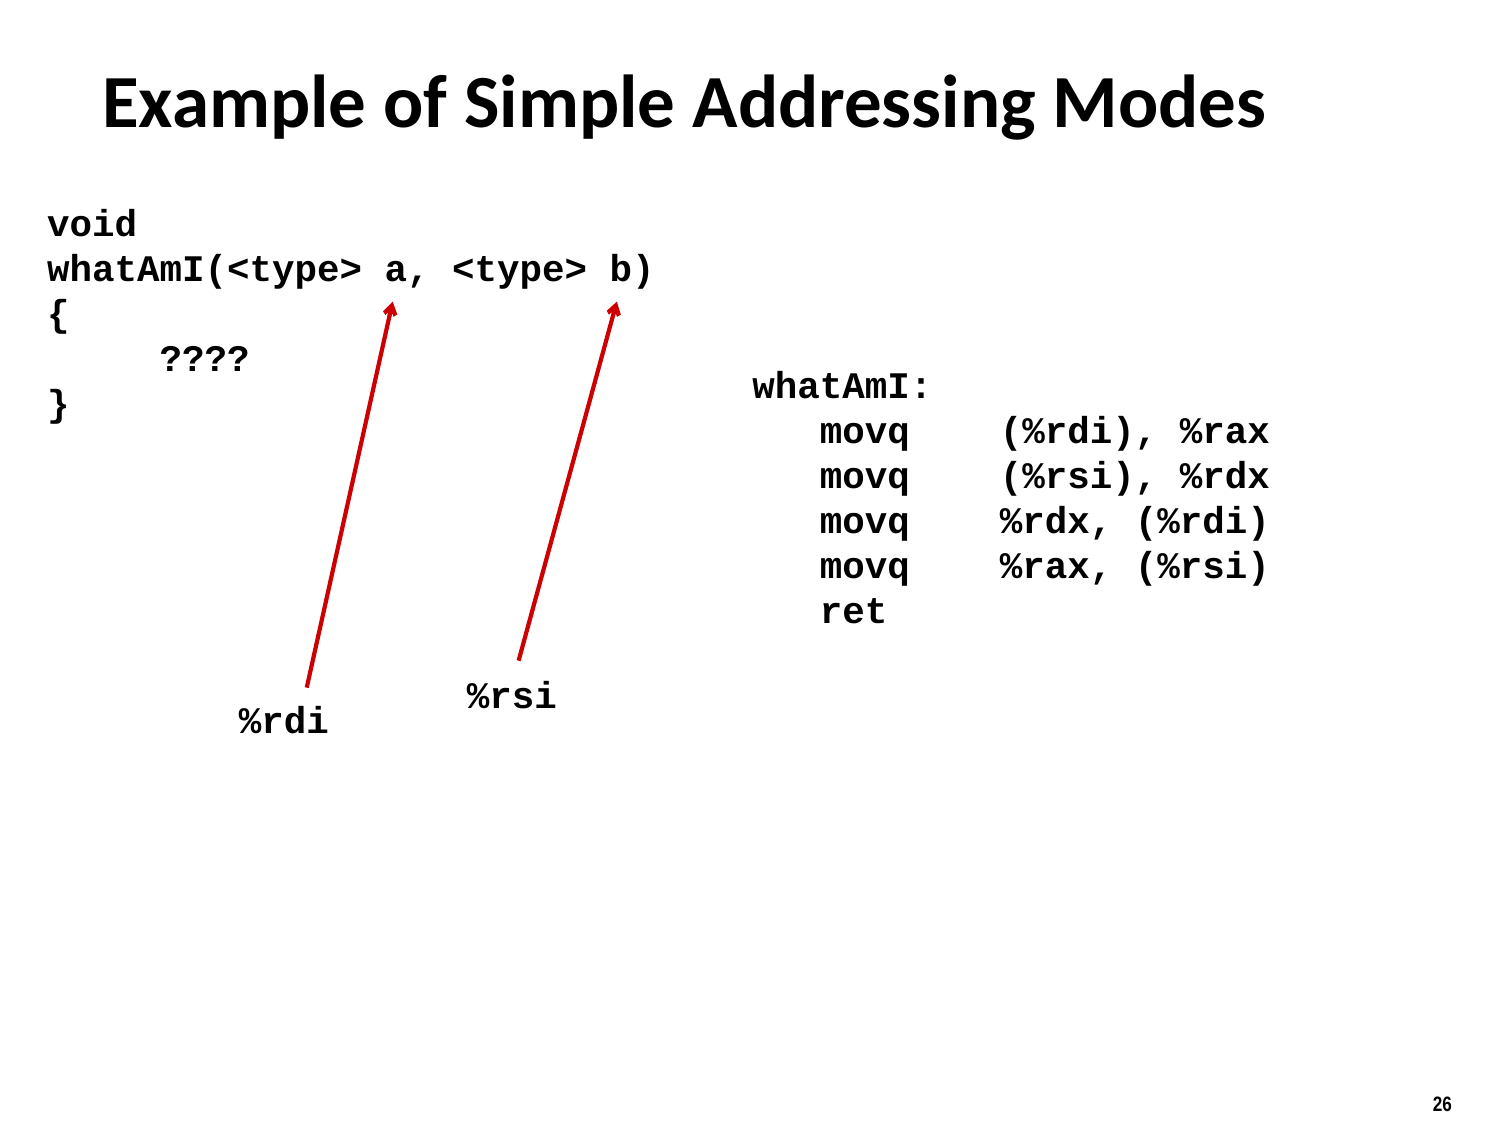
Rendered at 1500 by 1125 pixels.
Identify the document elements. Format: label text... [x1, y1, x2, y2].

title Example of Simple Addressing Modes [87, 49, 1345, 145]
text_box void whatAmI(<type> a, <type> b) { ???? } [32, 192, 699, 432]
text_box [223, 301, 421, 750]
text_box whatAmI: movq (%rdi), %rax movq (%rsi), %rdx movq %rdx, (%rdi) movq %rax, (%rsi) ret [737, 353, 1425, 638]
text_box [451, 301, 649, 725]
